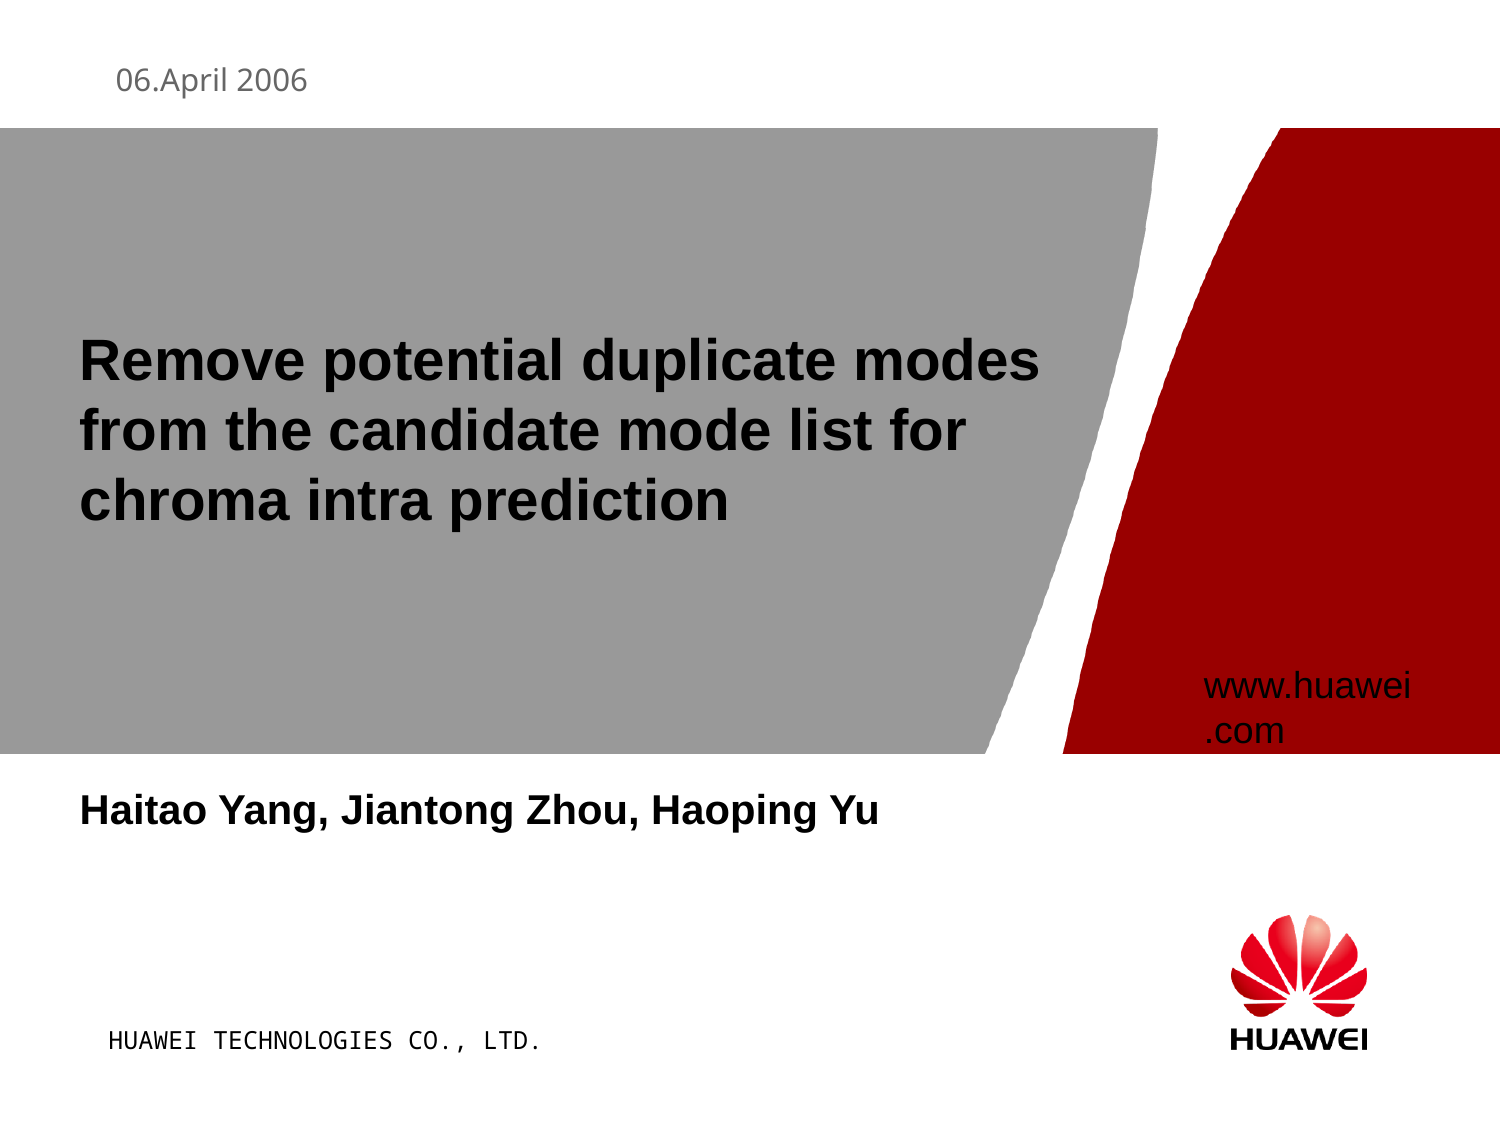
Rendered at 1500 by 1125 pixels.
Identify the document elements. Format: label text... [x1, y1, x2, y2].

text_box Remove potential duplicate modes from the candidate mode list for chroma intra prediction [64, 314, 1105, 540]
picture [0, 128, 1500, 754]
text_box Haitao Yang, Jiantong Zhou, Haoping Yu [64, 775, 1105, 840]
picture [1231, 915, 1367, 1050]
